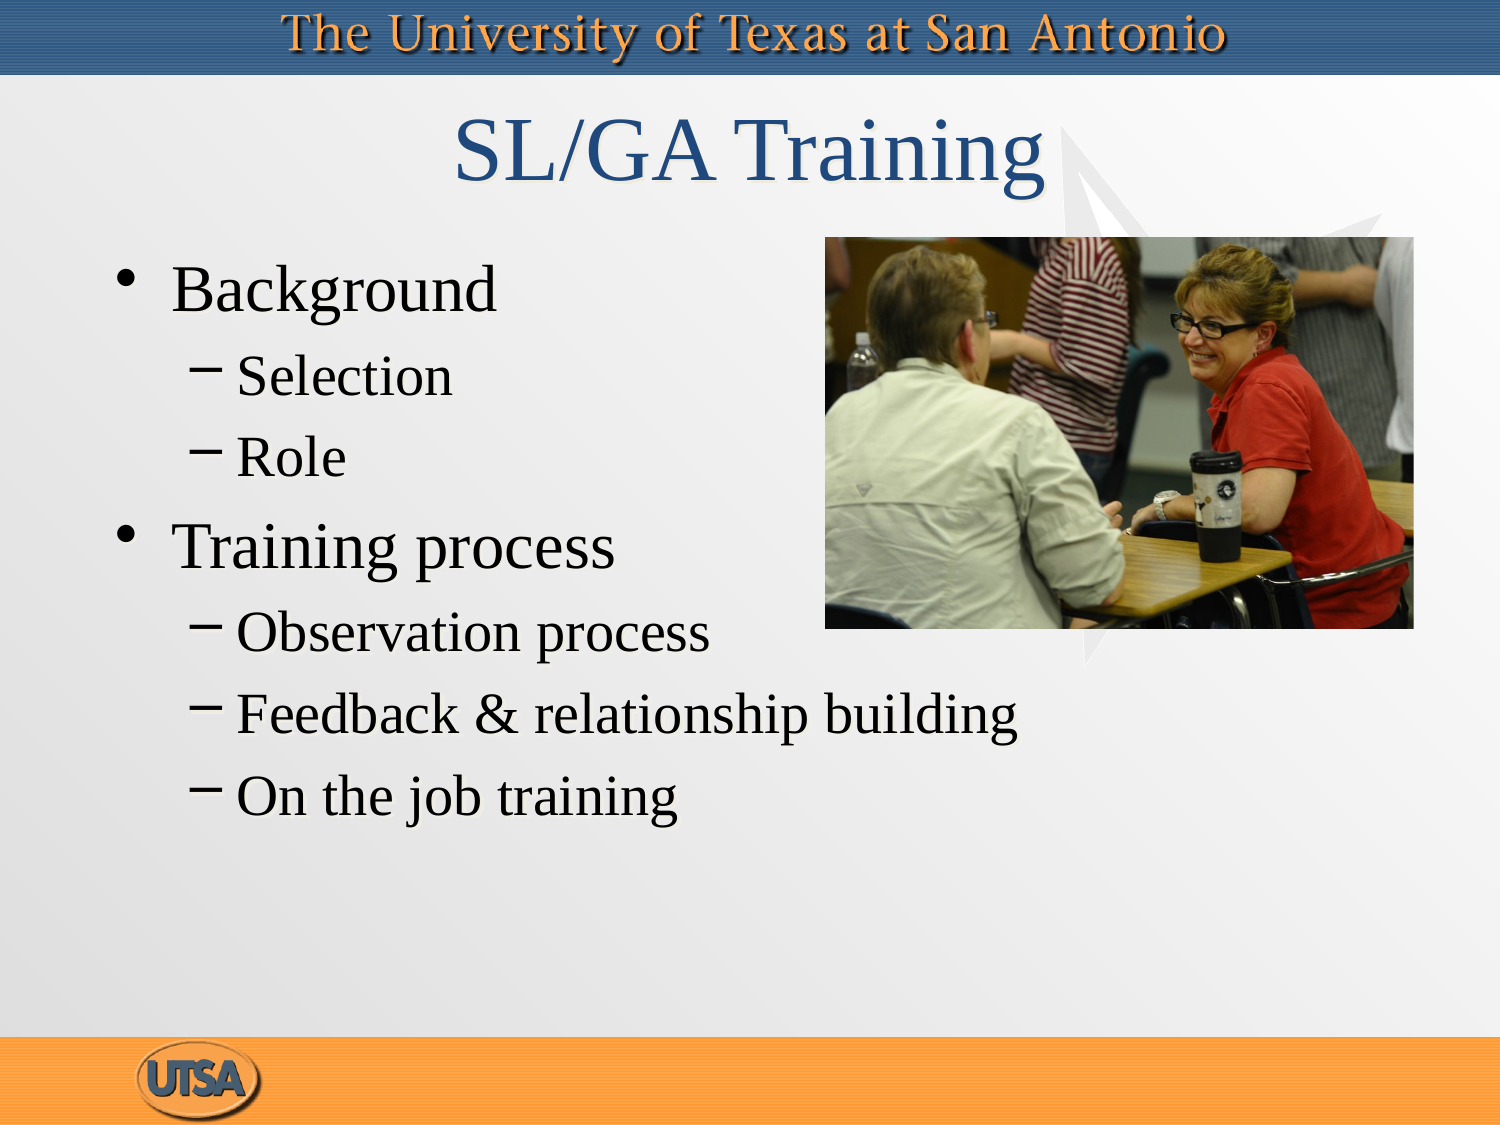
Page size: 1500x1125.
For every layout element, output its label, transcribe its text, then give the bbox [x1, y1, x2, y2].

picture [0, 1037, 1500, 1125]
list Background Selection Role Training process Observation process Feedback & relationship building On the job training [99, 237, 1376, 963]
title SL/GA Training [112, 74, 1388, 213]
picture [0, 0, 1500, 75]
picture [824, 237, 1414, 688]
